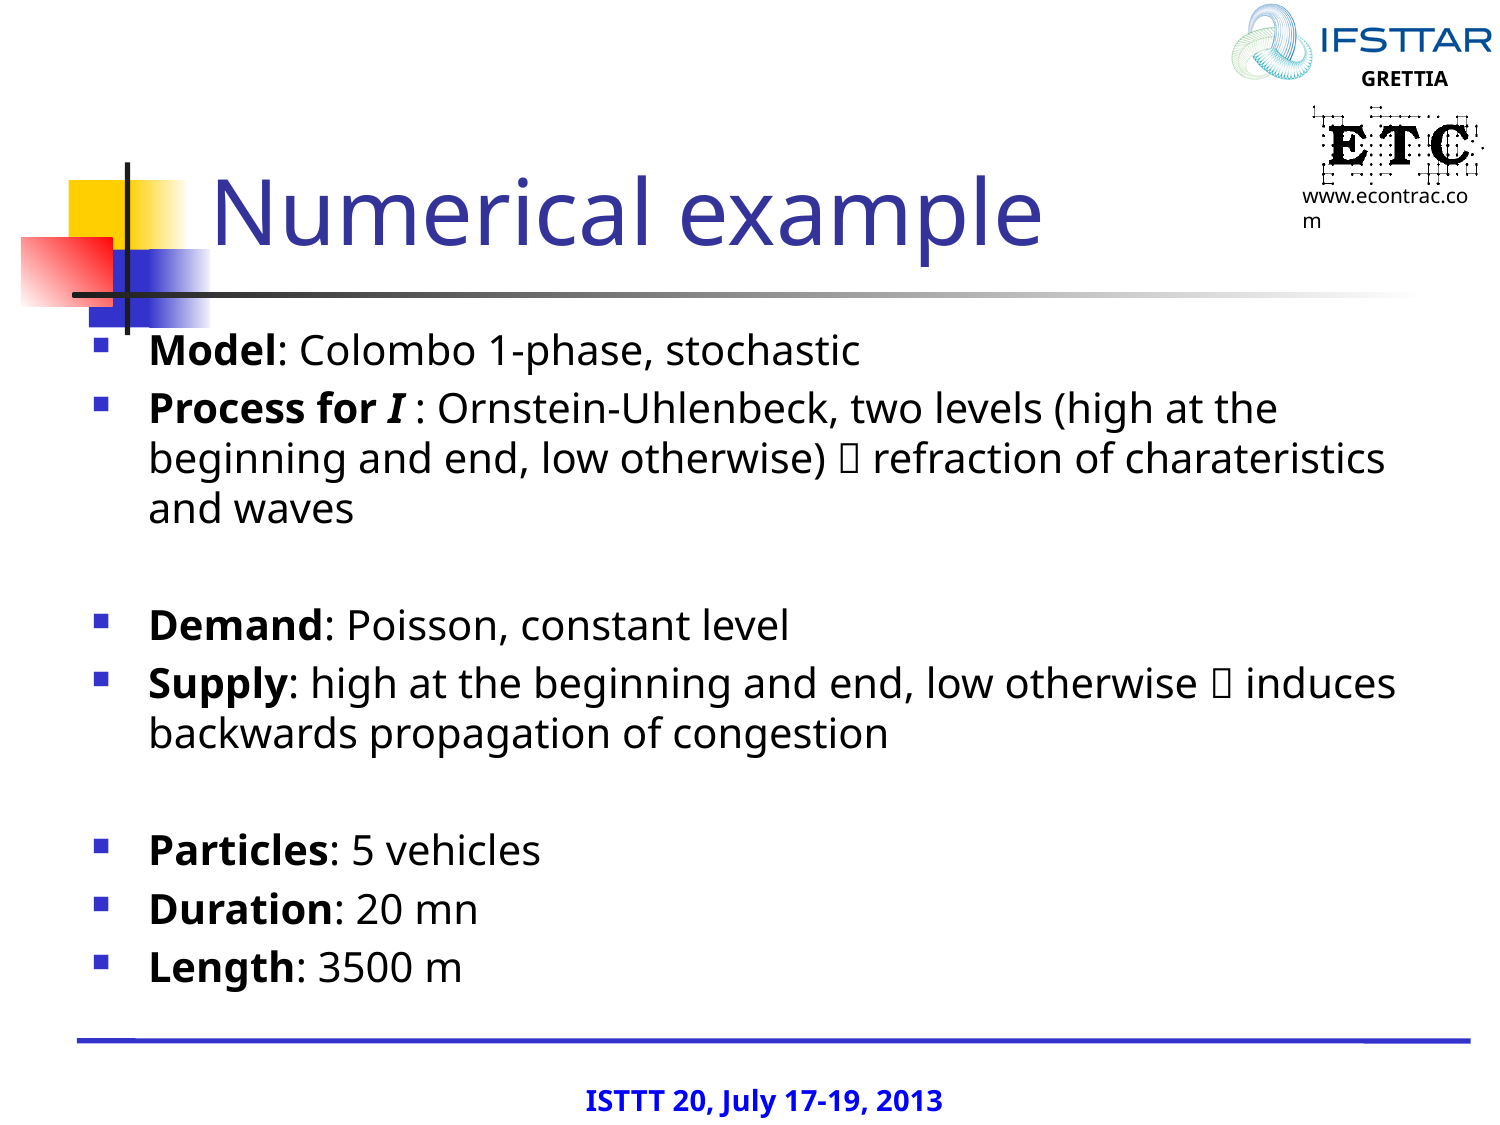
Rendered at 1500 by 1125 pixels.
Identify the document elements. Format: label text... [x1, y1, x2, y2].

footer ISTTT 20, July 17-19, 2013 [64, 1049, 1465, 1125]
picture [1312, 105, 1484, 185]
list Model: Colombo 1-phase, stochastic Process for I : Ornstein-Uhlenbeck, two levels (high at the beginning and end, low otherwise)  refraction of charateristics and waves Demand: Poisson, constant level Supply: high at the beginning and end, low otherwise  induces backwards propagation of congestion Particles: 5 vehicles Duration: 20 mn Length: 3500 m [76, 316, 1442, 1020]
picture [1230, 2, 1494, 82]
picture [1409, 74, 1417, 82]
title Numerical example [194, 30, 1306, 272]
